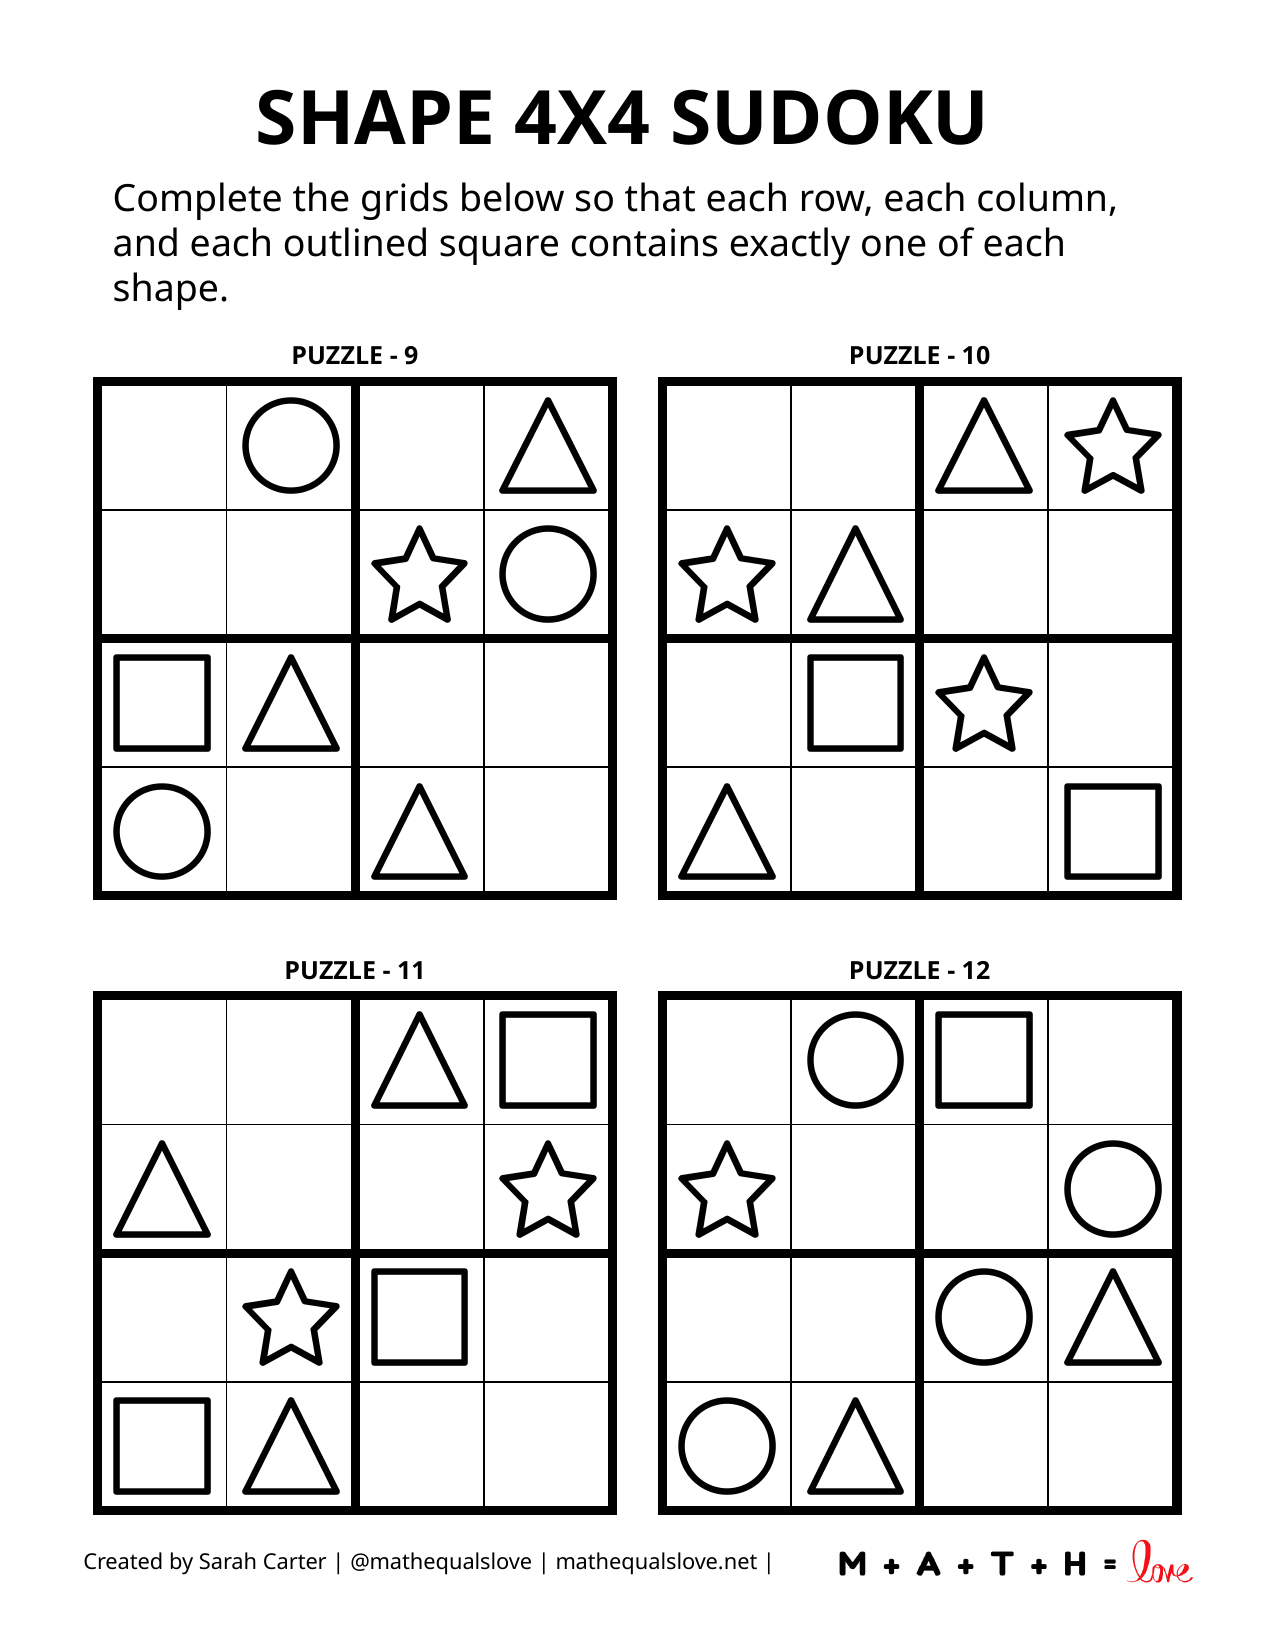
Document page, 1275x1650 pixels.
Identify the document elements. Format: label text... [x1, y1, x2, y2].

picture [674, 522, 779, 627]
table_cell [485, 1125, 608, 1249]
picture [496, 393, 601, 498]
text_box Complete the grids below so that each row, each column, and each outlined square contains exactly one of each shape. [97, 166, 1177, 362]
picture [1060, 1265, 1165, 1370]
table_cell [102, 511, 226, 634]
text_box PUZZLE - 9 [97, 362, 613, 370]
table_cell [360, 768, 483, 891]
table_cell [924, 511, 1047, 634]
table_header [792, 1000, 915, 1124]
table_header [485, 386, 608, 509]
table_cell [924, 1383, 1047, 1506]
table_header [667, 386, 790, 509]
table_cell [792, 1383, 915, 1506]
table_header [667, 1000, 790, 1124]
table_header [1049, 1000, 1172, 1124]
picture [367, 1008, 472, 1113]
table_cell [924, 643, 1047, 766]
table_cell [227, 1383, 351, 1506]
table_header [924, 386, 1047, 509]
table_header [227, 1000, 351, 1124]
text_box PUZZLE - 12 [662, 954, 1177, 985]
picture [826, 1536, 1203, 1588]
picture [367, 779, 472, 884]
picture [1060, 779, 1165, 884]
table_cell [360, 511, 483, 634]
table_cell [1049, 1258, 1172, 1381]
table_cell [792, 768, 915, 891]
picture [238, 393, 343, 498]
text_box SHAPE 4X4 SUDOKU [68, 62, 1178, 168]
table_cell [360, 1383, 483, 1506]
table_cell [102, 643, 226, 766]
table_cell [792, 511, 915, 634]
table_cell [1049, 1125, 1172, 1249]
table_cell [667, 768, 790, 891]
table_cell [667, 1383, 790, 1506]
picture [496, 522, 601, 627]
table_header [360, 1000, 483, 1124]
picture [674, 1394, 779, 1499]
picture [238, 1394, 343, 1499]
table_cell [924, 768, 1047, 891]
table_header [1049, 386, 1172, 509]
picture [803, 650, 908, 755]
table_cell [485, 768, 608, 891]
picture [367, 522, 472, 627]
picture [110, 779, 215, 884]
table_header [102, 1000, 226, 1124]
table_cell [227, 511, 351, 634]
table_cell [667, 511, 790, 634]
table_cell [485, 511, 608, 634]
table_cell [1049, 511, 1172, 634]
picture [110, 650, 215, 755]
table_cell [360, 1258, 483, 1381]
table_cell [924, 1125, 1047, 1249]
table_header [360, 386, 483, 509]
table_cell [227, 1258, 351, 1381]
text_box PUZZLE - 11 [97, 954, 613, 985]
table_cell [667, 1125, 790, 1249]
picture [238, 650, 343, 755]
table_cell [102, 1258, 226, 1381]
picture [496, 1136, 601, 1241]
picture [496, 1008, 601, 1113]
picture [110, 1394, 215, 1499]
picture [674, 779, 779, 884]
picture [803, 1008, 908, 1113]
picture [803, 1394, 908, 1499]
table_cell [792, 643, 915, 766]
table_cell [667, 643, 790, 766]
table_cell [1049, 1383, 1172, 1506]
table_cell [924, 1258, 1047, 1381]
table_cell [485, 1383, 608, 1506]
table_header [924, 1000, 1047, 1124]
table_header [792, 386, 915, 509]
table_cell [102, 1125, 226, 1249]
table_cell [227, 768, 351, 891]
table_cell [360, 1125, 483, 1249]
text_box Created by Sarah Carter | @mathequalslove | mathequalslove.net | [68, 1540, 826, 1582]
table_cell [227, 1125, 351, 1249]
table_cell [1049, 643, 1172, 766]
table_header [485, 1000, 608, 1124]
picture [674, 1136, 779, 1241]
table_cell [792, 1125, 915, 1249]
text_box PUZZLE - 10 [662, 362, 1177, 370]
picture [932, 1265, 1037, 1370]
picture [932, 1008, 1037, 1113]
table_cell [667, 1258, 790, 1381]
table_header [102, 386, 226, 509]
table_cell [227, 643, 351, 766]
picture [932, 393, 1037, 498]
picture [932, 650, 1037, 755]
table_cell [792, 1258, 915, 1381]
picture [110, 1136, 215, 1241]
table_cell [485, 1258, 608, 1381]
picture [803, 522, 908, 627]
table_cell [1049, 768, 1172, 891]
table_header [227, 386, 351, 509]
table_cell [102, 768, 226, 891]
picture [367, 1265, 472, 1370]
table_cell [102, 1383, 226, 1506]
table_cell [360, 643, 483, 766]
table_cell [485, 643, 608, 766]
picture [238, 1265, 343, 1370]
picture [1060, 393, 1165, 498]
picture [1060, 1136, 1165, 1241]
